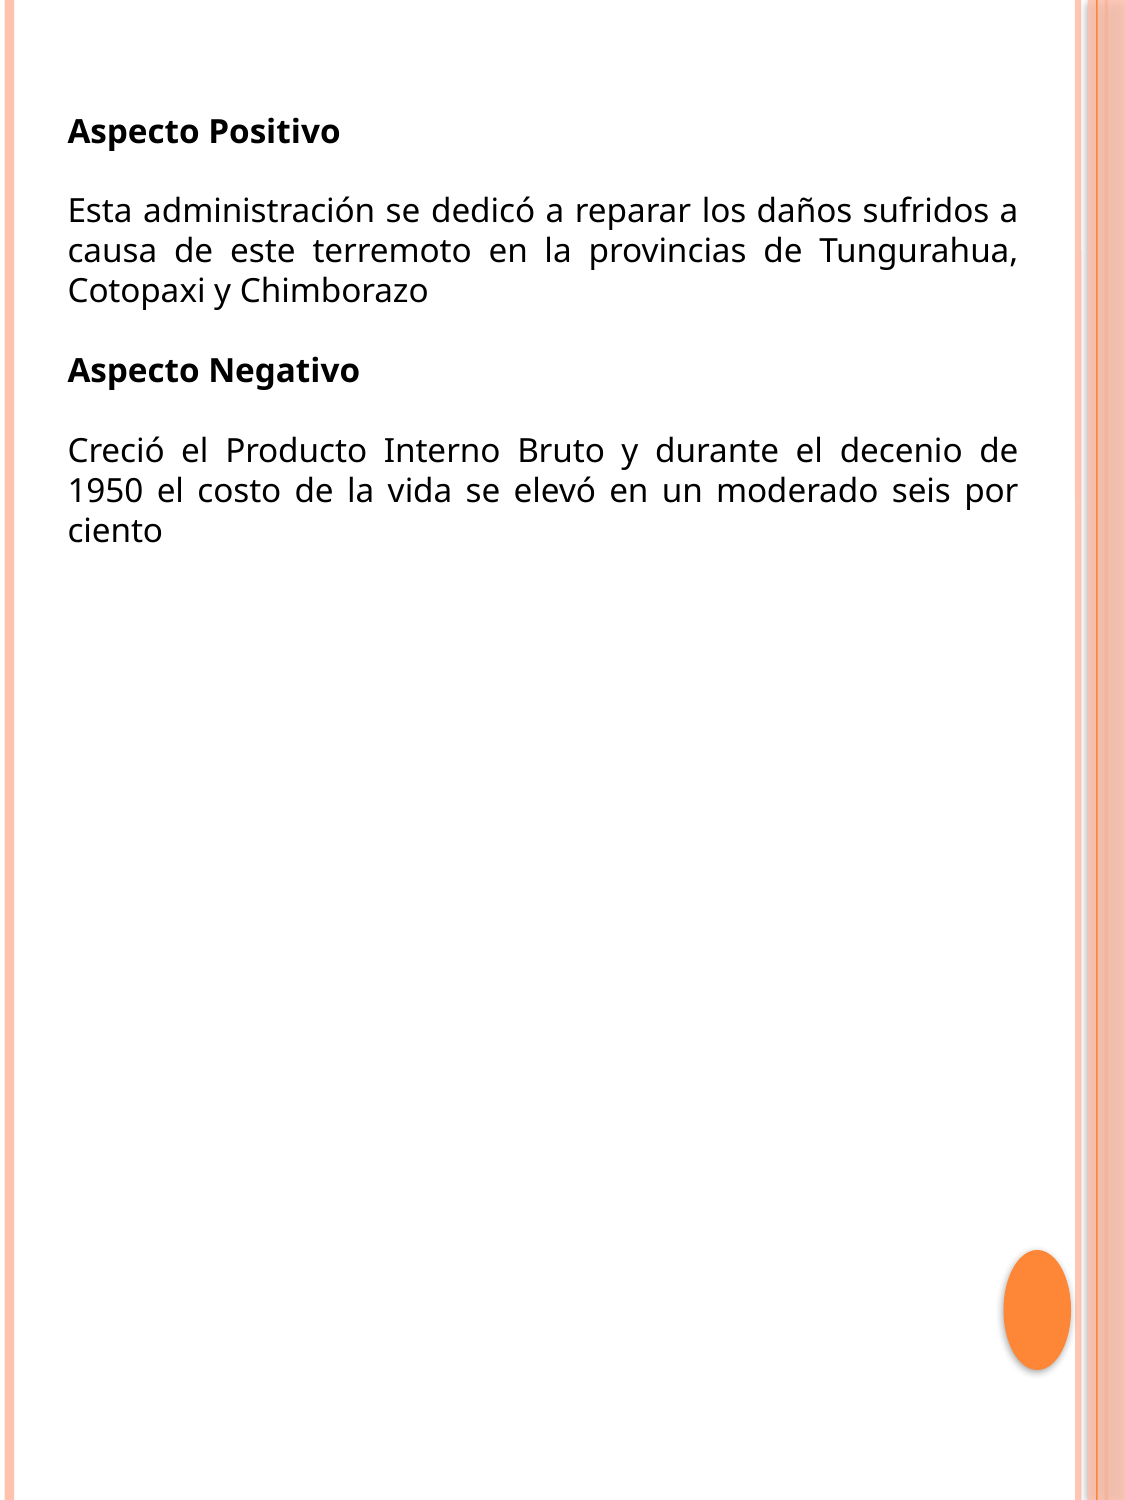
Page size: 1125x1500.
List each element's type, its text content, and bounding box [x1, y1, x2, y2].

text_box Aspecto Positivo Esta administración se dedicó a reparar los daños sufridos a causa de este terremoto en la provincias de Tungurahua, Cotopaxi y Chimborazo Aspecto Negativo Creció el Producto Interno Bruto y durante el decenio de 1950 el costo de la vida se elevó en un moderado seis por ciento [52, 62, 1035, 557]
